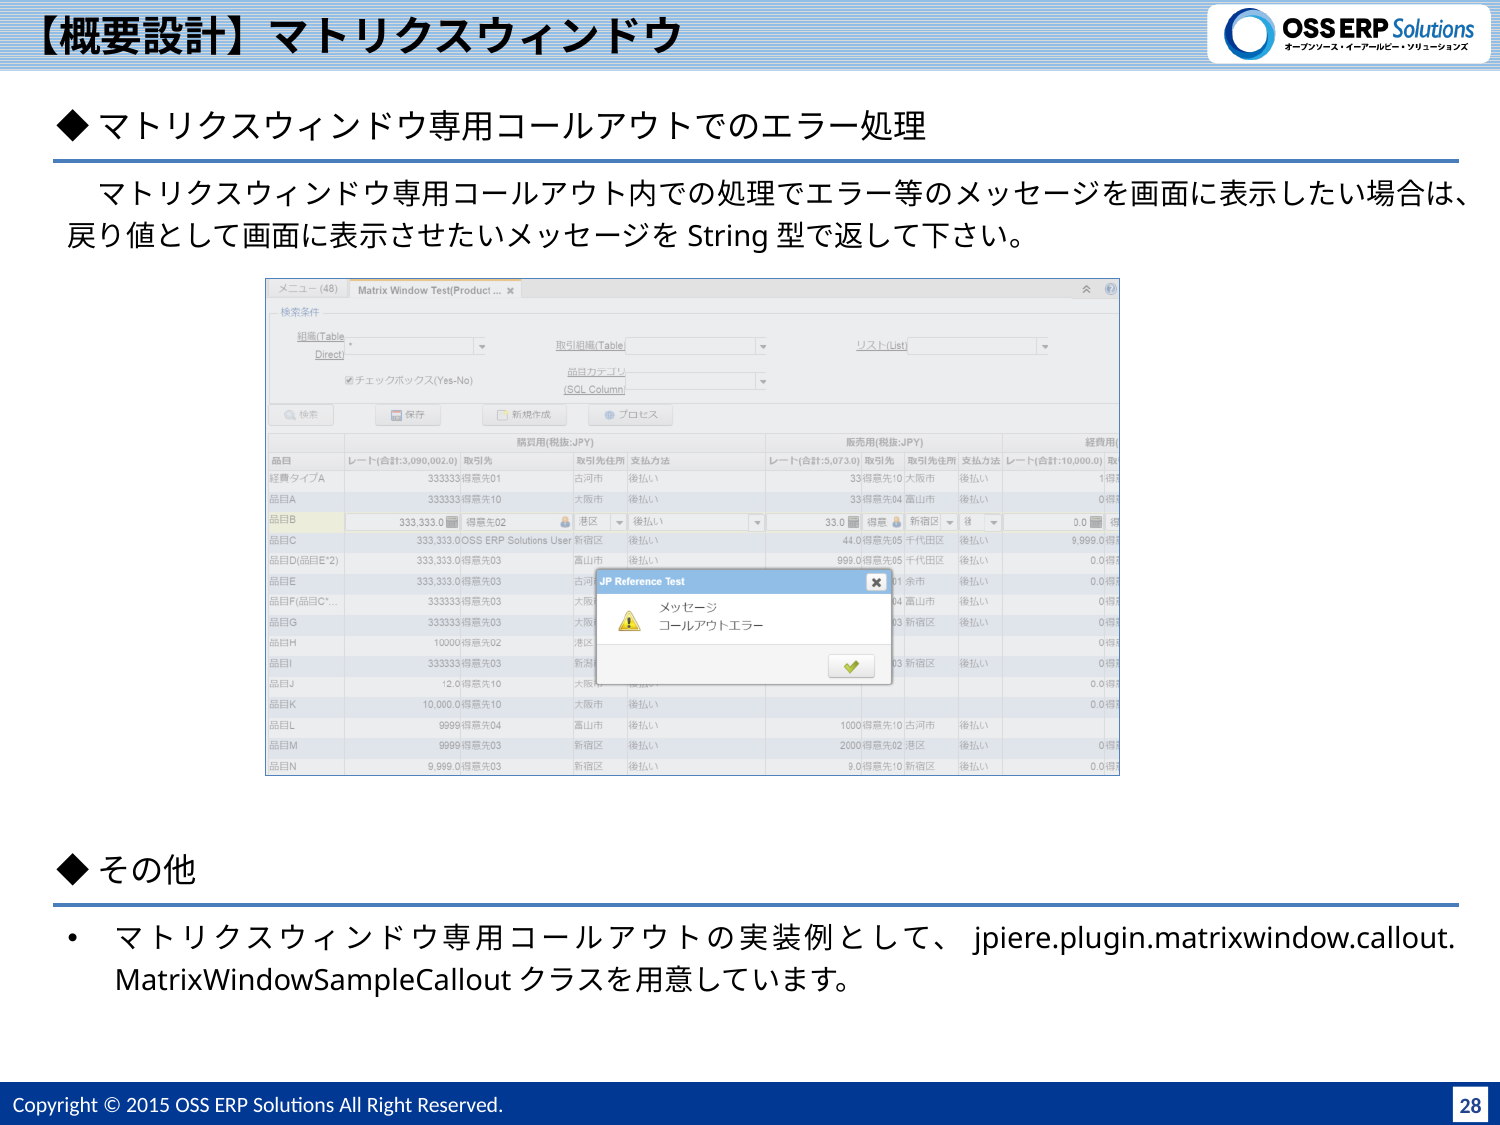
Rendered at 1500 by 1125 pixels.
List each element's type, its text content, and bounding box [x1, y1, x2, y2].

text_box マトリクスウィンドウ専用コールアウト内での処理でエラー等のメッセージを画面に表示したい場合は、戻り値として画面に表示させたいメッセージをString型で返して下さい。 [51, 159, 1473, 316]
picture [1353, 8, 1474, 60]
picture [265, 278, 1120, 776]
text_box マトリクスウィンドウ専用コールアウトの実装例として、jpiere.plugin.matrixwindow.callout. MatrixWindowSampleCalloutクラスを用意しています。 [51, 903, 1473, 1061]
title 【概要設計】マトリクスウィンドウ [2, 0, 1353, 70]
text_box ◆その他 [39, 832, 1458, 907]
text_box ◆マトリクスウィンドウ専用コールアウトでのエラー処理 [39, 88, 1458, 163]
